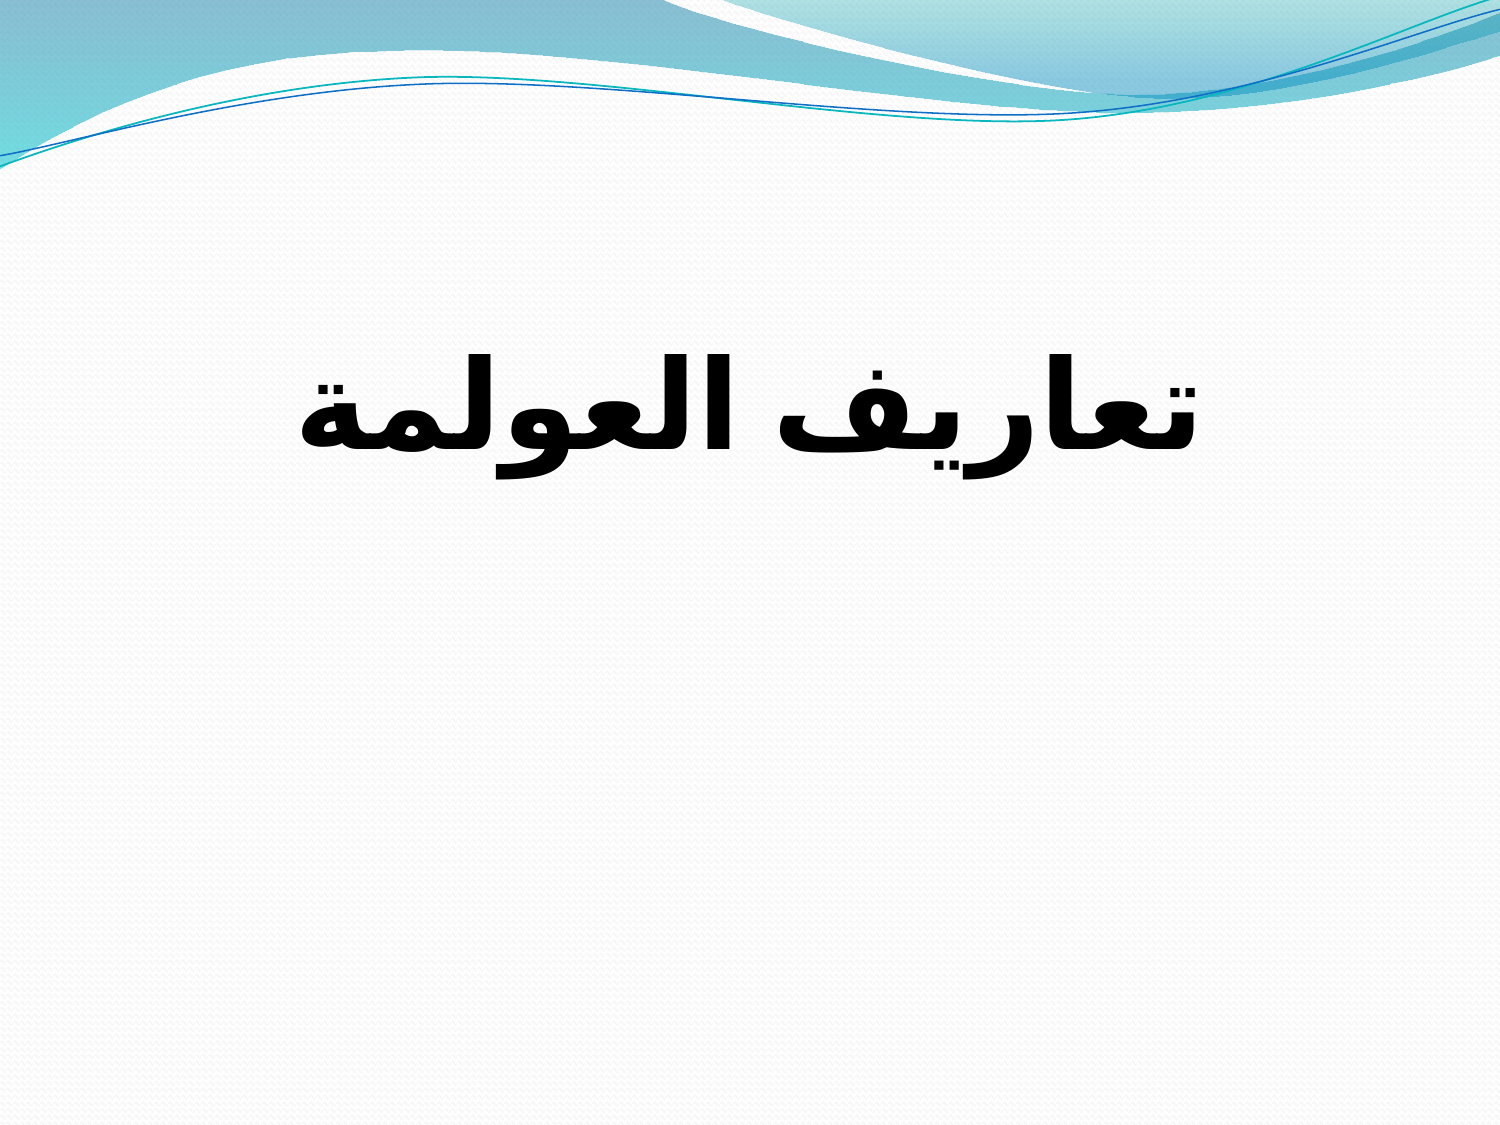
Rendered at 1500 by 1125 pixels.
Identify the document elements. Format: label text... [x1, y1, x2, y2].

list تعاريف العولمة [75, 317, 1425, 1038]
